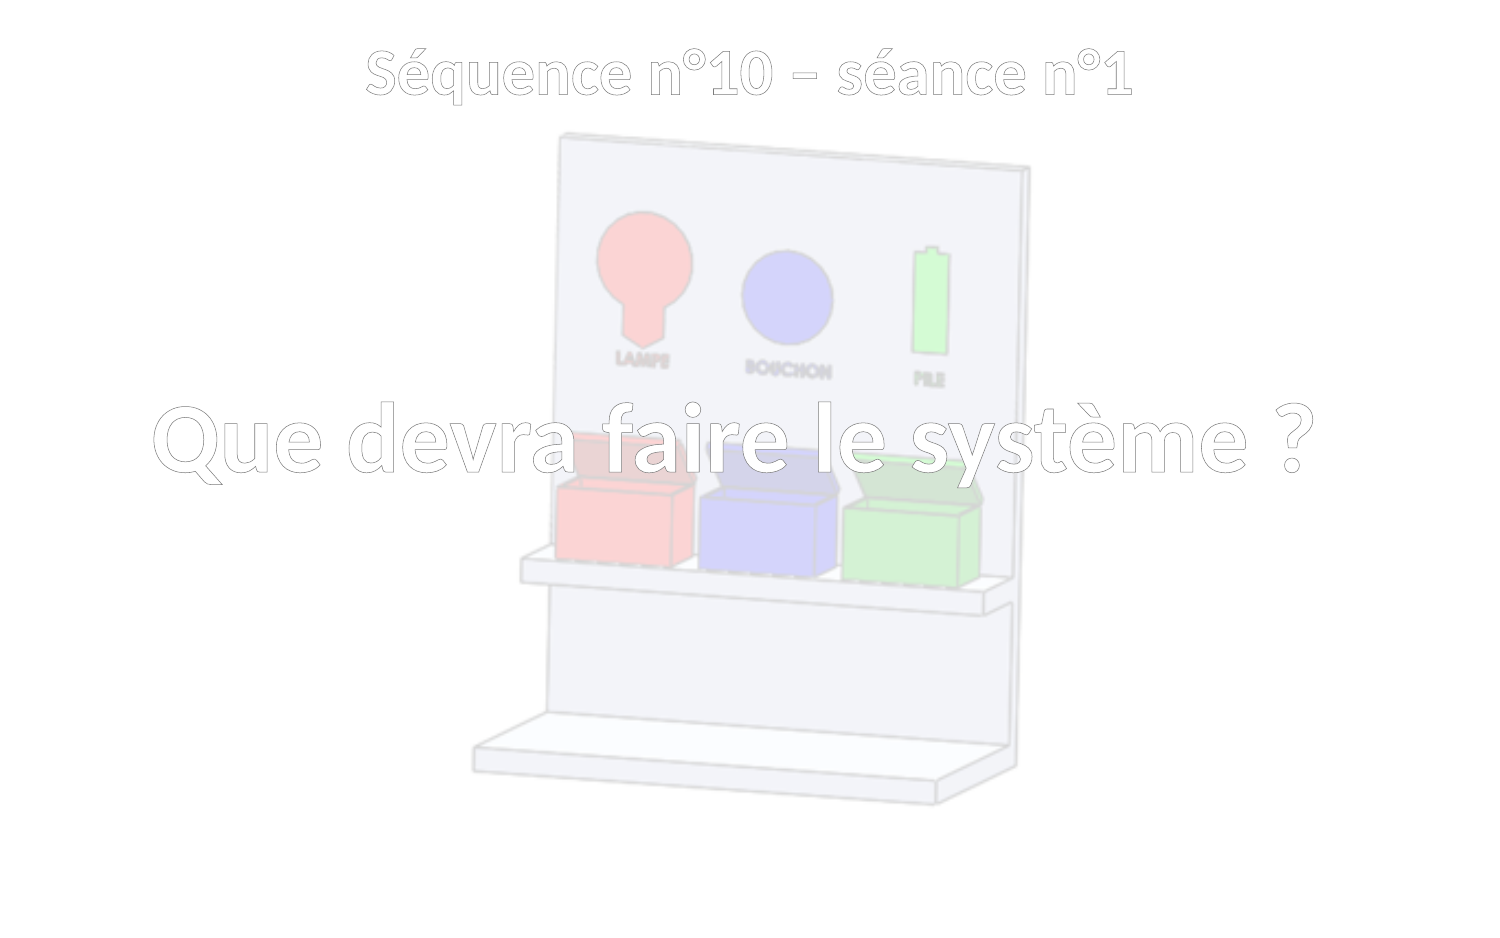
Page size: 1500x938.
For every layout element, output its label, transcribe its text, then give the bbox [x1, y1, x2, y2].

text_box Que devra faire le système ? [135, 364, 1334, 500]
text_box Séquence n°10 – séance n°1 [350, 20, 1150, 116]
picture [0, 0, 1500, 938]
